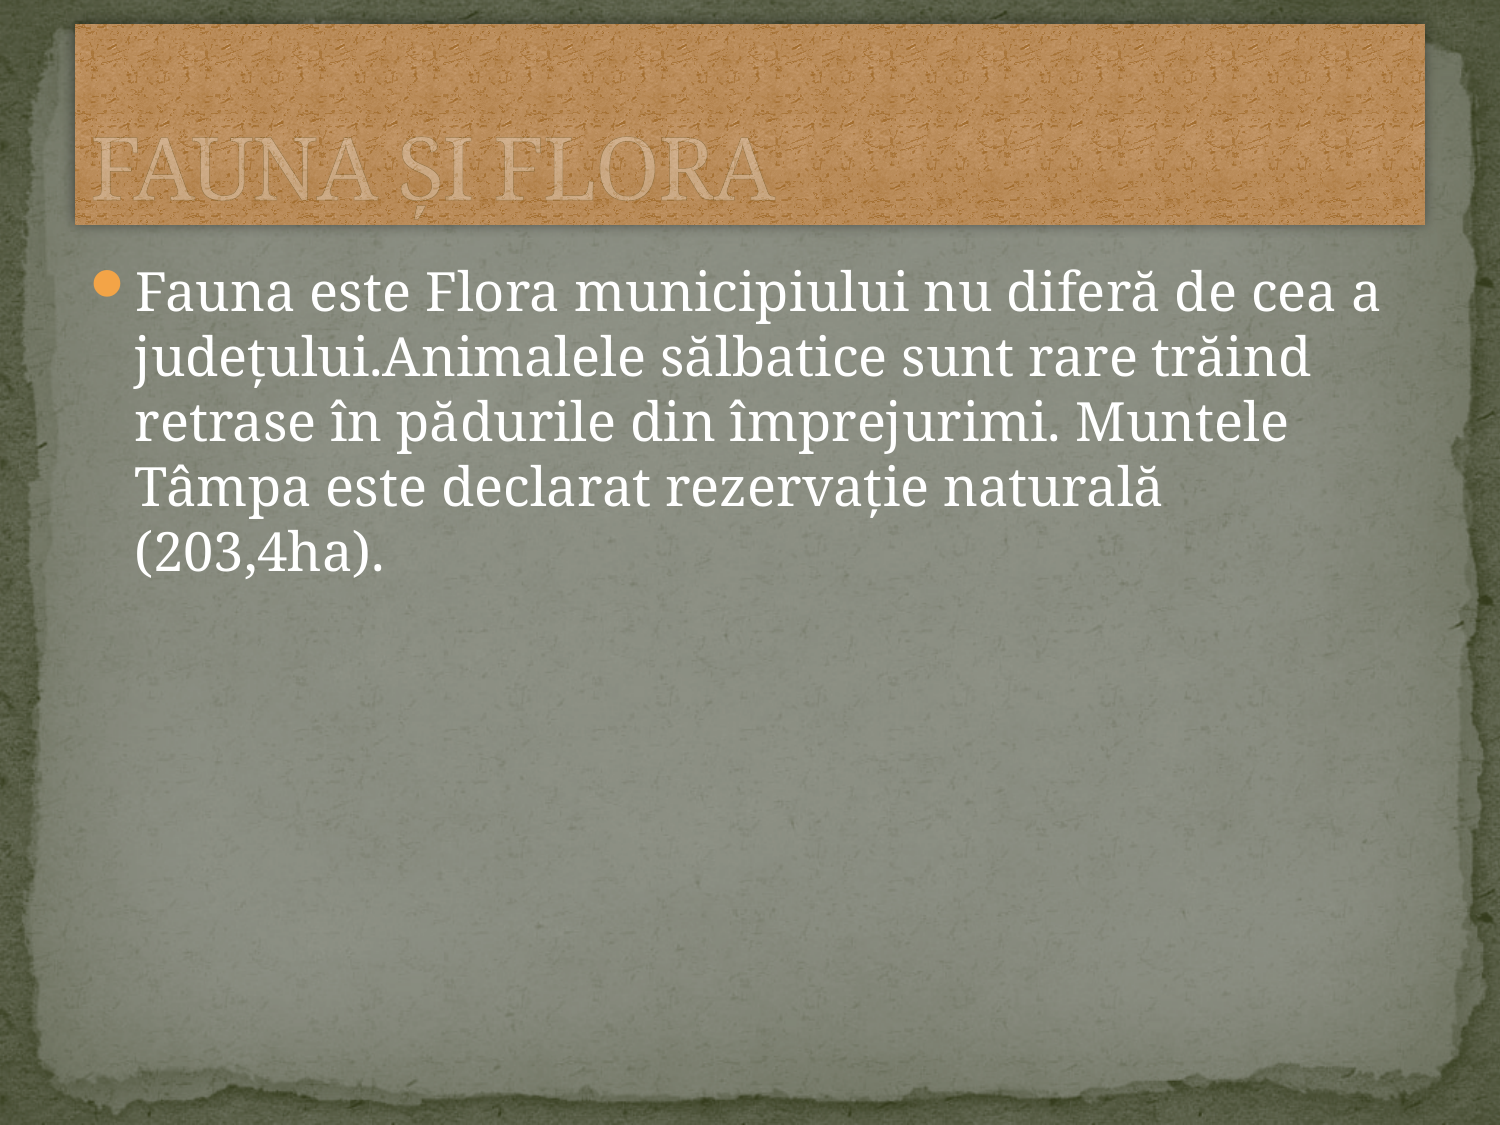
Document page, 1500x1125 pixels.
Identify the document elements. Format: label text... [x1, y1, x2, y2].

title FAUNA ȘI FLORA [74, 24, 1425, 225]
list Fauna este Flora municipiului nu diferă de cea a județului.Animalele sălbatice sunt rare trăind retrase în pădurile din împrejurimi. Muntele Tâmpa este declarat rezervație naturală (203,4ha). [75, 249, 1425, 1000]
